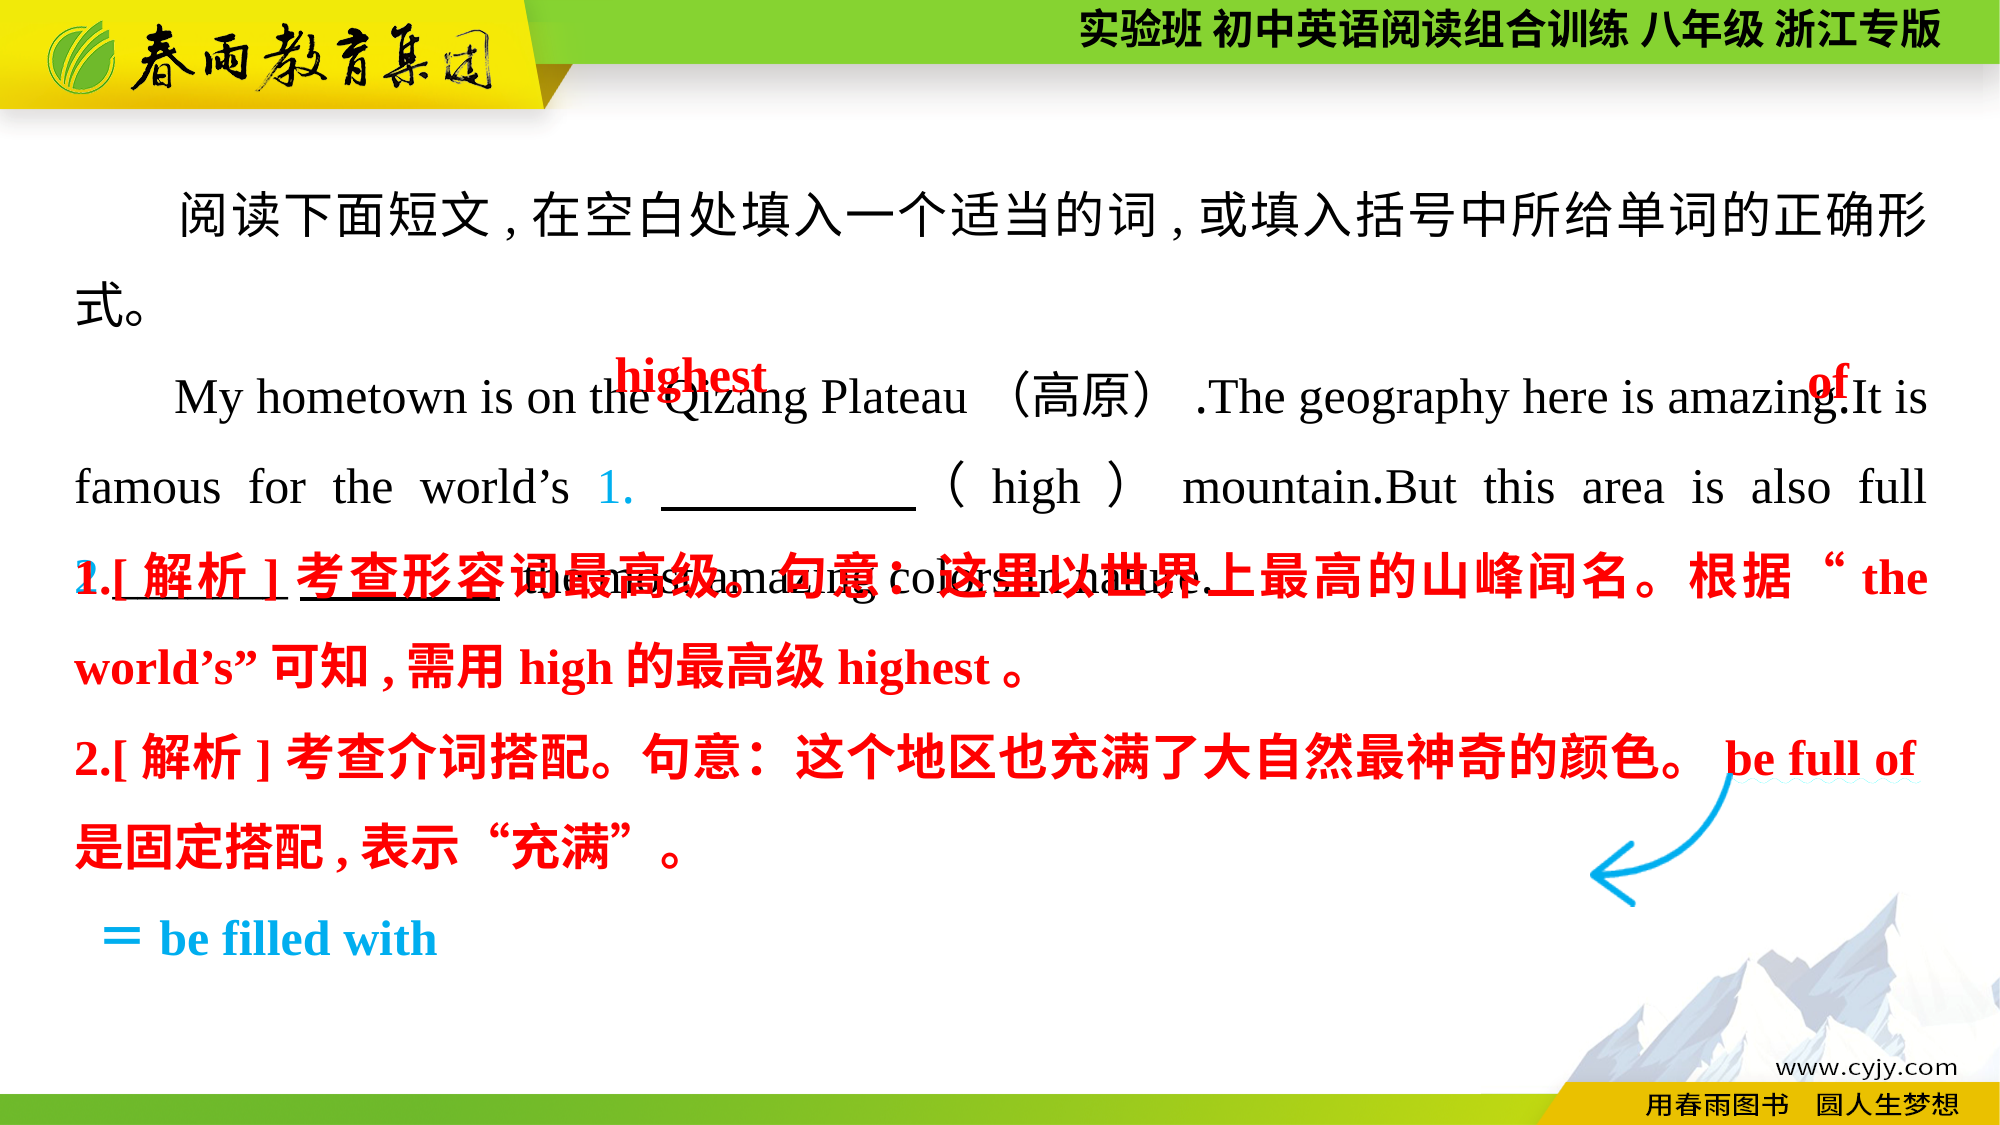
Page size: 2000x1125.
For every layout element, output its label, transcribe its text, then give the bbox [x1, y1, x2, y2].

list 阅读下面短文,在空白处填入一个适当的词,或填入括号中所给单词的正确形式。 My hometown is on the Qizang Plateau（高原）.The geography here is amazing.It is famous for the world’s 1. （high）mountain.But this area is also full 2._______ the most amazing colors in nature. [59, 146, 1944, 506]
text_box highest [587, 334, 783, 410]
text_box 2.[解析]考查介词搭配。句意：这个地区也充满了大自然最神奇的颜色。be full of是固定搭配,表示“充满”。 ＝be filled with [59, 687, 1944, 973]
text_box 1.[解析]考查形容词最高级。句意：这里以世界上最高的山峰闻名。根据“the world’s”可知,需用high的最高级highest。 [59, 506, 1944, 687]
picture [0, 0, 2000, 1125]
text_box of [1779, 341, 1864, 417]
